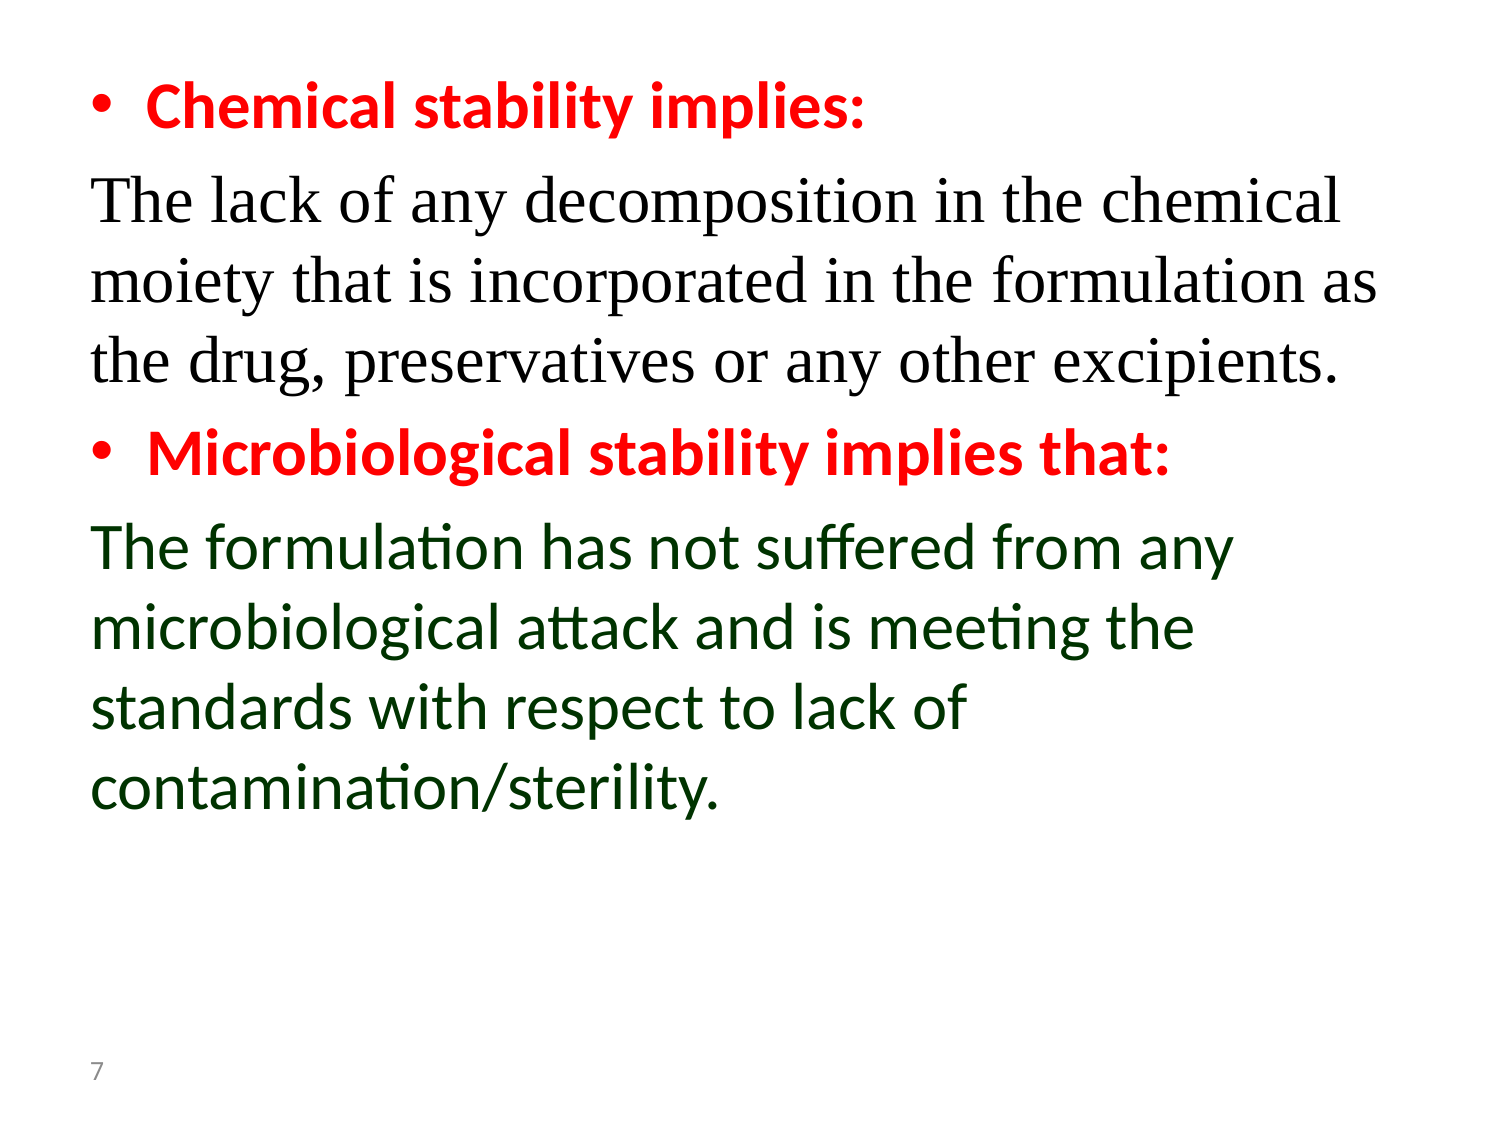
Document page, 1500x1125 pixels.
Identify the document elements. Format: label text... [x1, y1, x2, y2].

list Chemical stability implies: The lack of any decomposition in the chemical moiety that is incorporated in the formulation as the drug, preservatives or any other excipients. Microbiological stability implies that: The formulation has not suffered from any microbiological attack and is meeting the standards with respect to lack of contamination/sterility. [75, 54, 1425, 1005]
slide_number 7 [75, 1042, 425, 1103]
